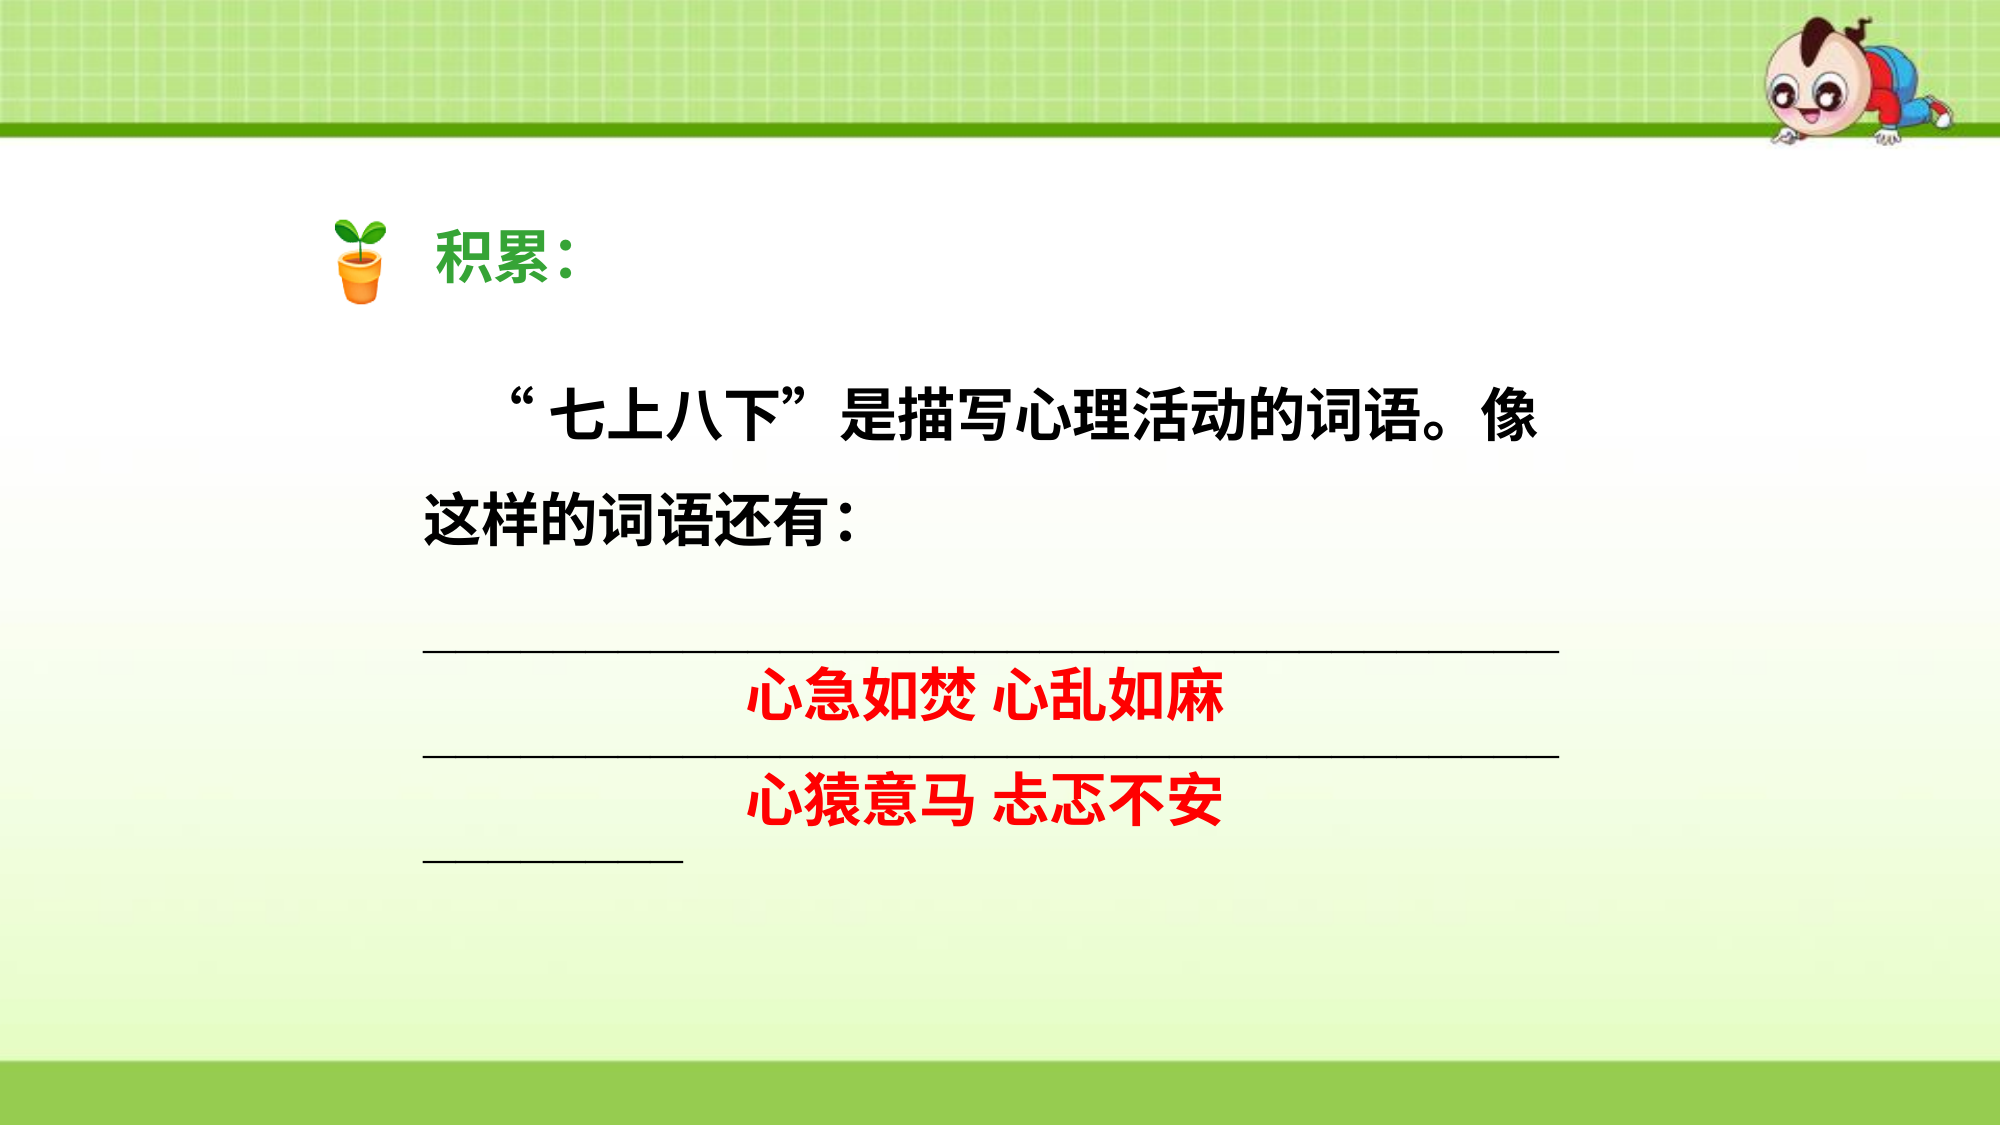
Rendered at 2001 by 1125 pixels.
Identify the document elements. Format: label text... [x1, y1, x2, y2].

text_box 心急如焚 心乱如麻 心猿意马 忐忑不安 [692, 785, 1277, 841]
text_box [328, 212, 1603, 776]
picture [0, 0, 2000, 1125]
